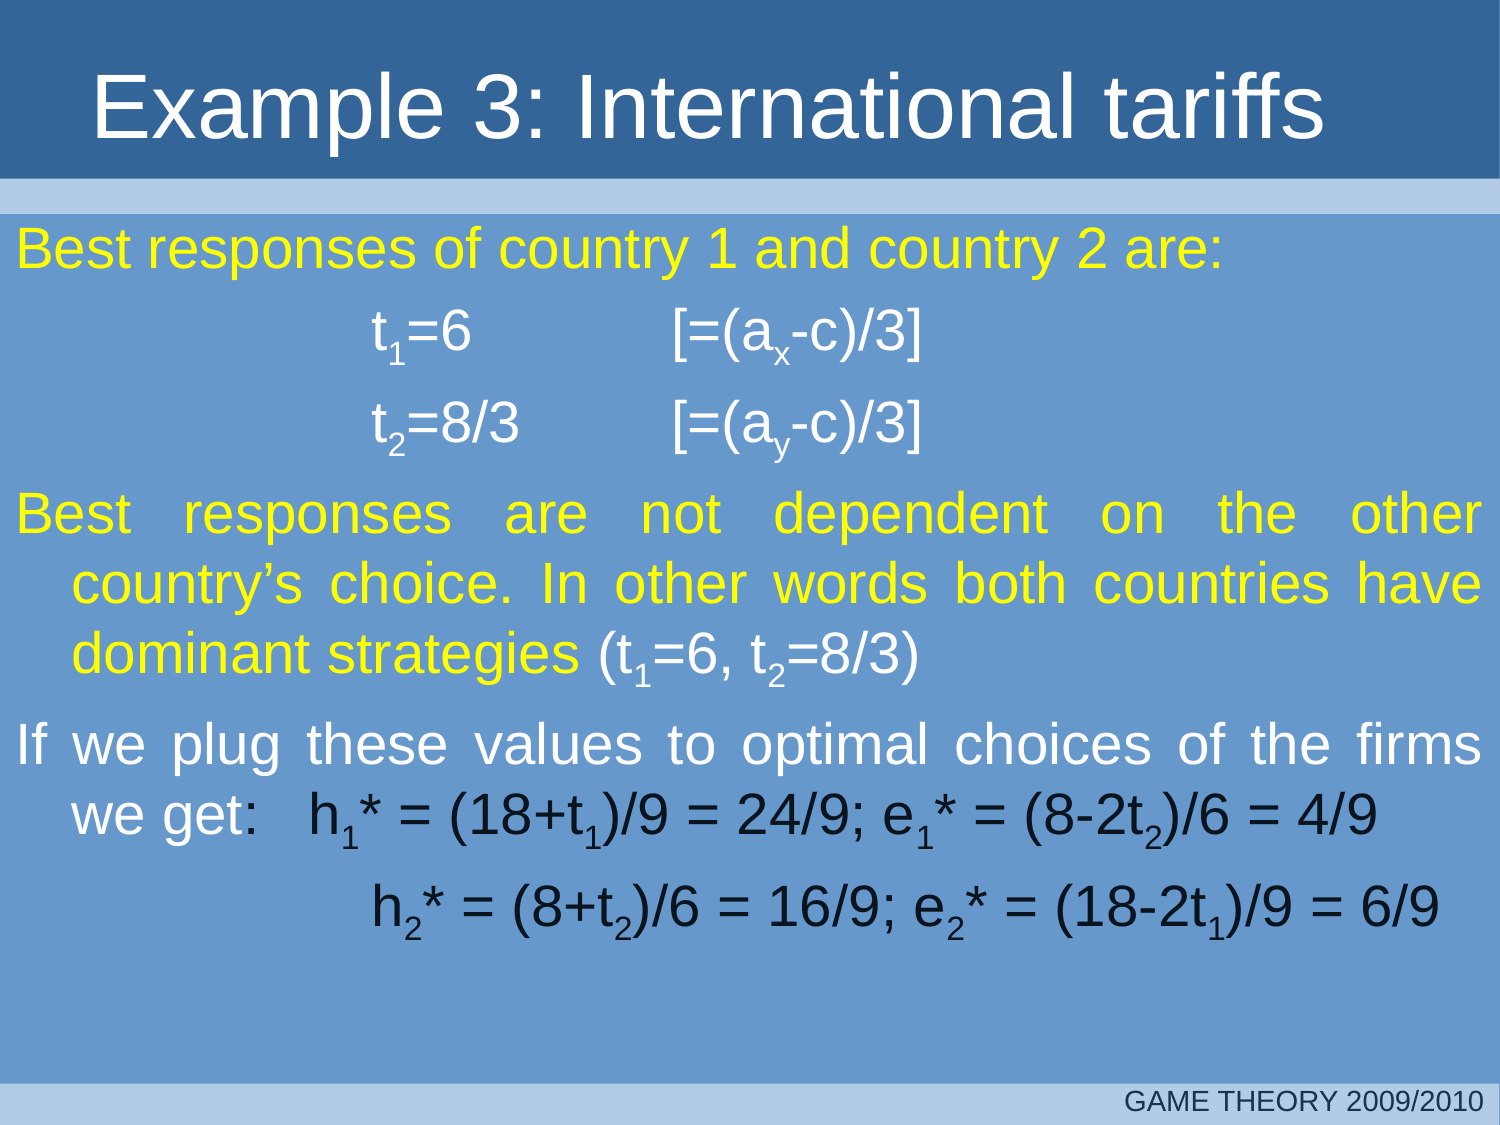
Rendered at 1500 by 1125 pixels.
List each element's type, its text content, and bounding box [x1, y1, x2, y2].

text_box GAME THEORY 2009/2010 [1109, 1075, 1500, 1125]
list Best responses of country 1 and country 2 are: t1=6 [=(ax-c)/3] t2=8/3 [=(ay-c)/3] Best responses are not dependent on the other country’s choice. In other words both countries have dominant strategies (t1=6, t2=8/3) If we plug these values to optimal choices of the firms we get: h1* = (18+t1)/9 = 24/9; e1* = (8-2t2)/6 = 4/9 h2* = (8+t2)/6 = 16/9; e2* = (18-2t1)/9 = 6/9 [0, 202, 1500, 1078]
title Example 3: International tariffs [74, 42, 1436, 162]
